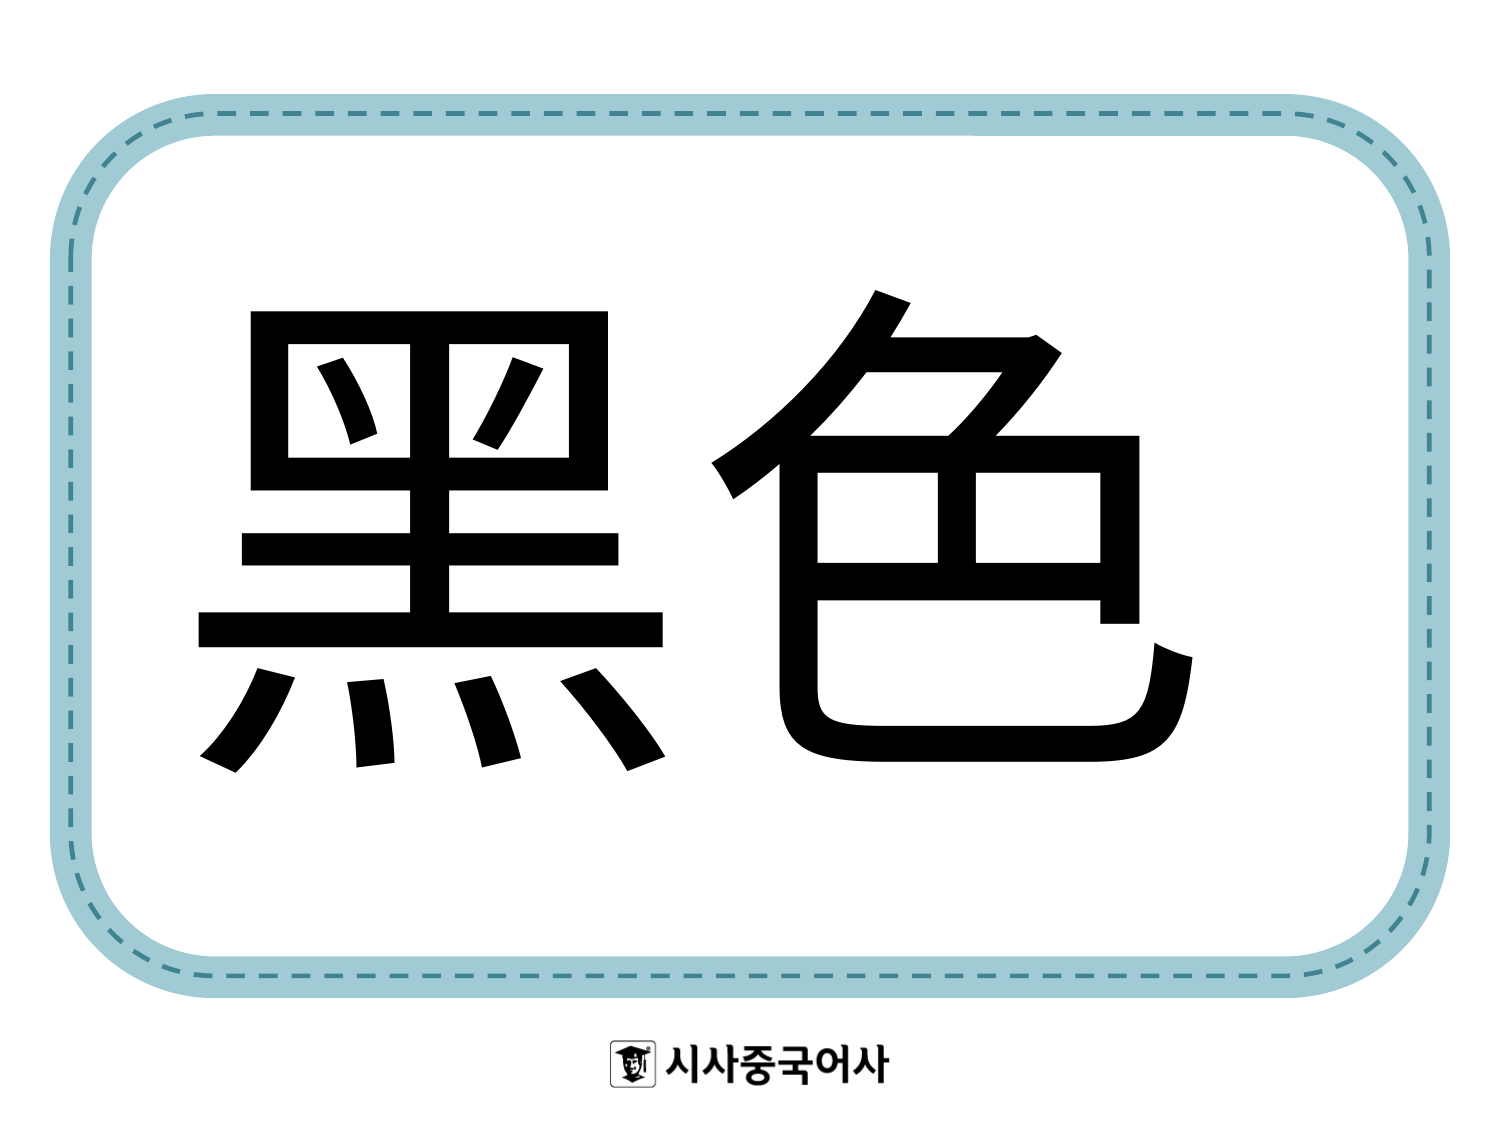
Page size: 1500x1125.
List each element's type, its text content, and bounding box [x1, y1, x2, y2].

picture [602, 1034, 898, 1094]
text_box 黑色 [145, 189, 1354, 853]
